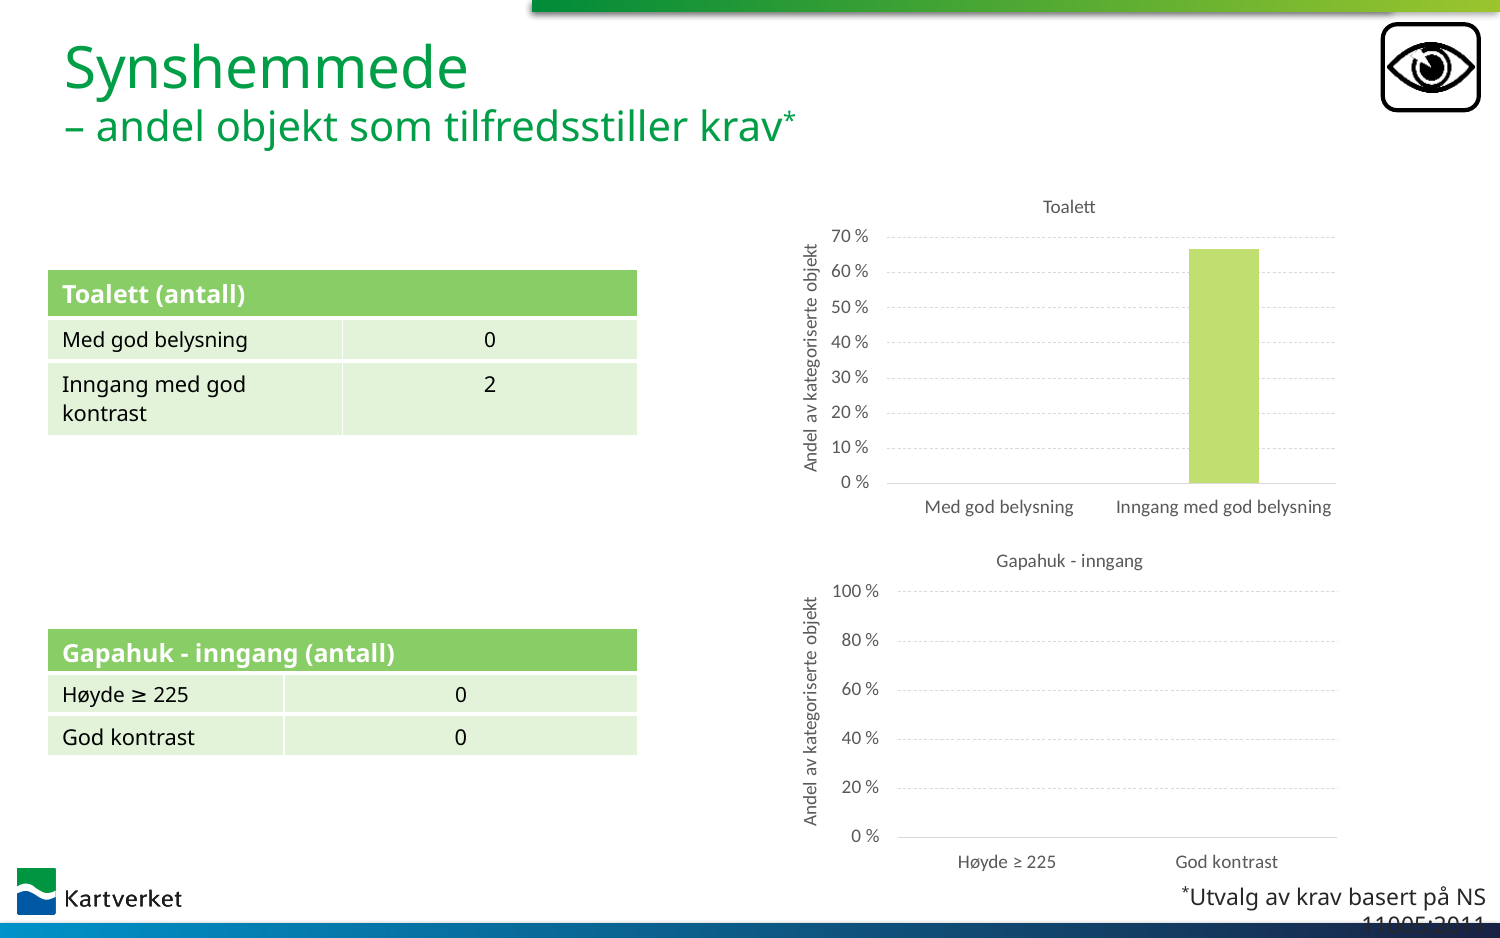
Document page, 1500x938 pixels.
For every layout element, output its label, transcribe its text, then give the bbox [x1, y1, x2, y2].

table_cell Høyde ≥ 225 [48, 675, 283, 712]
picture [791, 541, 1348, 880]
table_cell Inngang med god kontrast [48, 363, 342, 435]
text_box Synshemmede – andel objekt som tilfredsstiller krav* [49, 24, 1431, 158]
table_cell 2 [343, 363, 637, 435]
table_header Gapahuk - inngang (antall) [48, 629, 637, 671]
table_header Toalett (antall) [48, 270, 637, 316]
table_cell God kontrast [48, 716, 283, 755]
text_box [1382, 24, 1480, 111]
text_box *Utvalg av krav basert på NS 11005:2011 [1068, 873, 1500, 938]
picture [791, 187, 1347, 526]
table_cell 0 [343, 320, 637, 359]
table_cell Med god belysning [48, 320, 342, 359]
table_cell 0 [285, 716, 637, 755]
table_cell 0 [285, 675, 637, 712]
